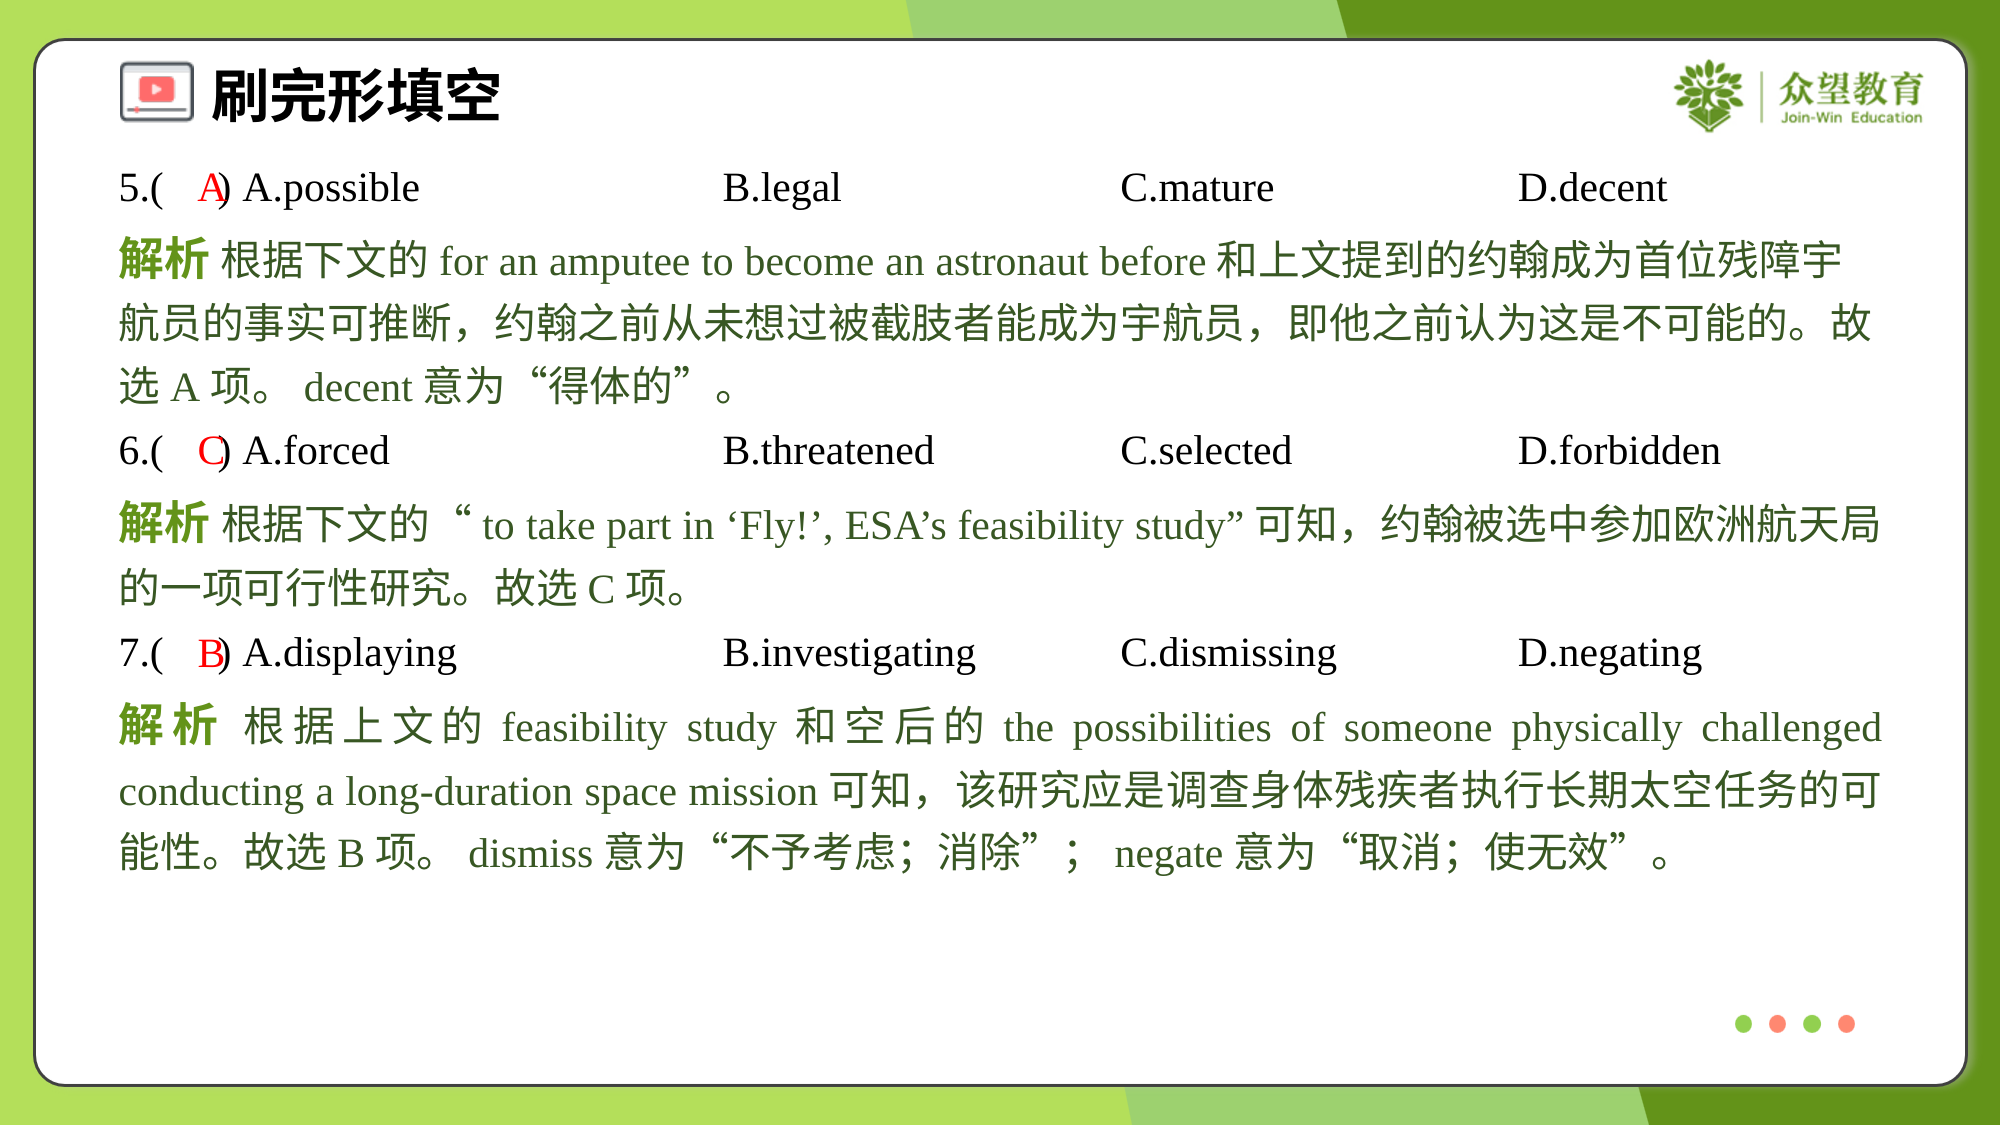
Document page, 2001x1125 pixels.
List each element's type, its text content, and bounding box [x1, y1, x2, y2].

text_box 解析 根据上文的feasibility study和空后的the possibilities of someone physically challenged conducting a long-duration space mission可知，该研究应是调查身体残疾者执行长期太空任务的可能性。故选B项。dismiss意为“不予考虑；消除”；negate意为“取消；使无效”。 [118, 682, 1883, 872]
text_box A [192, 146, 233, 205]
text_box 解析 根据下文的“to take part in ‘Fly!’, ESA’s feasibility study”可知，约翰被选中参加欧洲航天局的一项可行性研究。故选C项。 [118, 480, 1883, 607]
text_box 6.( ) A.forced B.threatened C.selected D.forbidden [231, 410, 1883, 468]
text_box 6.( ) A.forced B.threatened C.selected D.forbidden [118, 410, 192, 468]
text_box 7.( ) A.displaying B.investigating C.dismissing D.negating [231, 612, 1883, 670]
picture [0, 0, 2000, 1125]
text_box B [192, 612, 231, 671]
text_box C [192, 410, 231, 469]
text_box 5.( ) A.possible B.legal C.mature D.decent [233, 146, 1883, 204]
text_box 5.( ) A.possible B.legal C.mature D.decent [118, 146, 192, 204]
text_box 7.( ) A.displaying B.investigating C.dismissing D.negating [118, 612, 192, 670]
text_box 解析 根据下文的for an amputee to become an astronaut before和上文提到的约翰成为首位残障宇航员的事实可推断，约翰之前从未想过被截肢者能成为宇航员，即他之前认为这是不可能的。故选A项。decent意为“得体的”。 [118, 215, 1883, 405]
